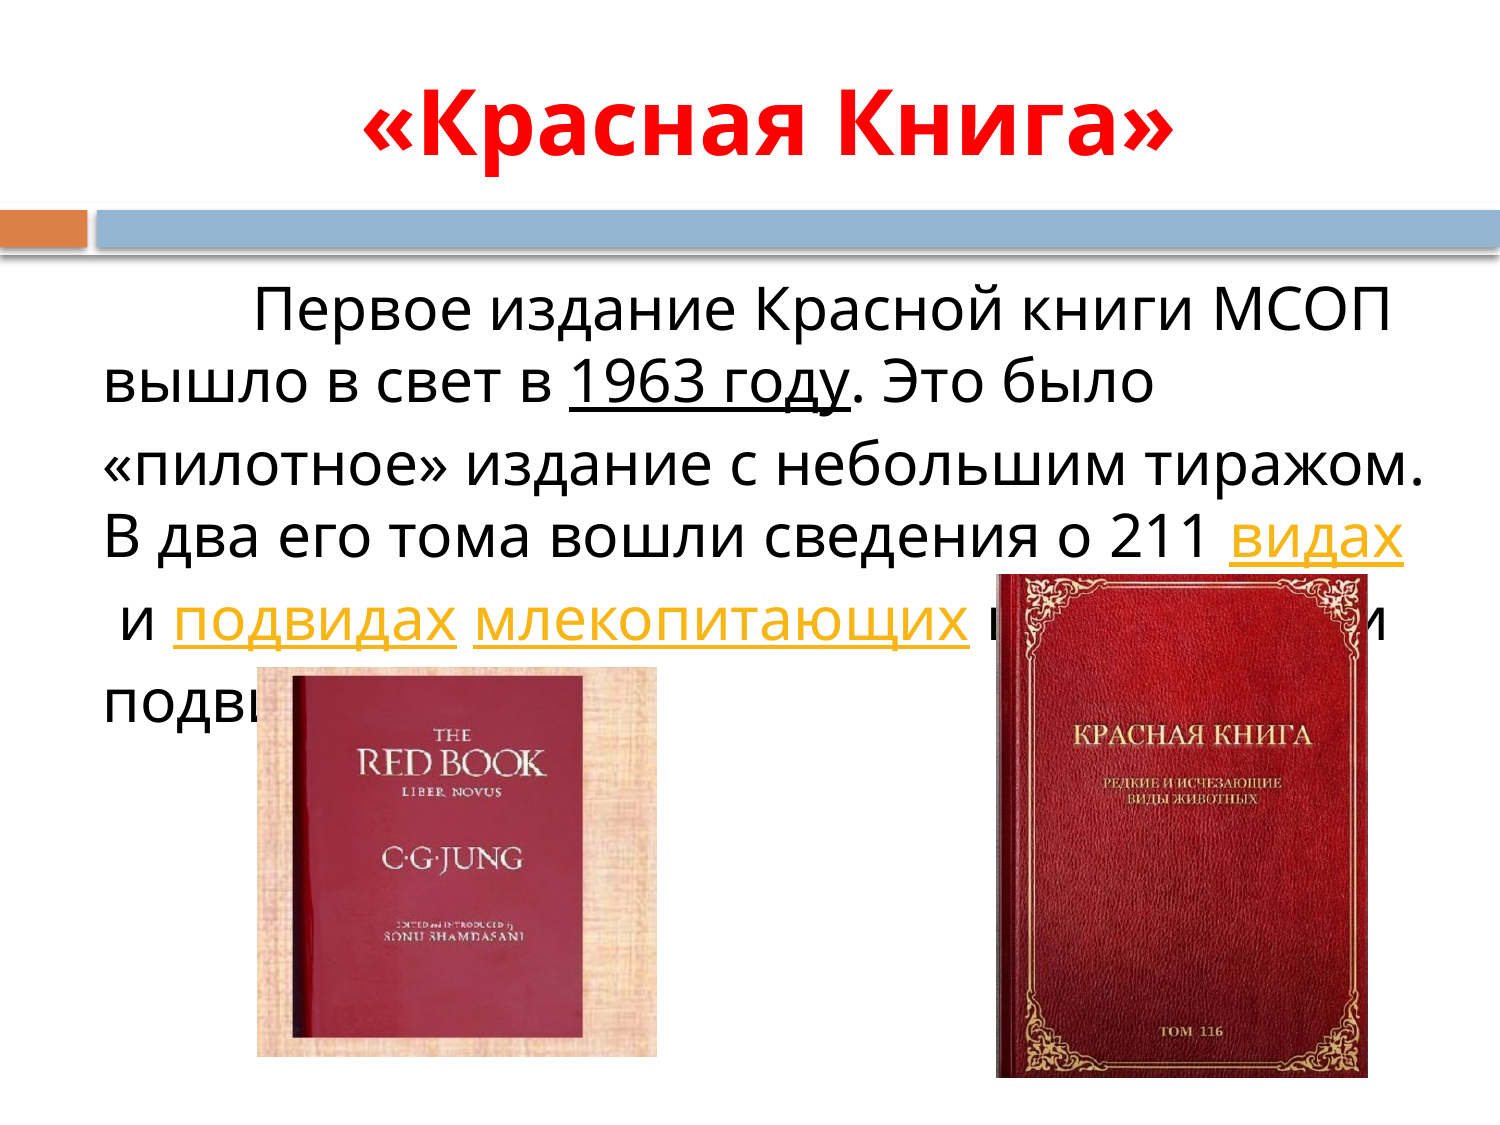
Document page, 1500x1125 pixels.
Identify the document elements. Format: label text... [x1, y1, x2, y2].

picture [257, 667, 657, 1057]
list Первое издание Красной книги МСОП вышло в свет в 1963 году. Это было «пилотное» издание с небольшим тиражом. В два его тома вошли сведения о 211 видах и подвидах млекопитающих и 312 видах и подвидах птиц. [35, 262, 1477, 1000]
title «Красная Книга» [100, 37, 1438, 200]
picture [995, 573, 1368, 1079]
